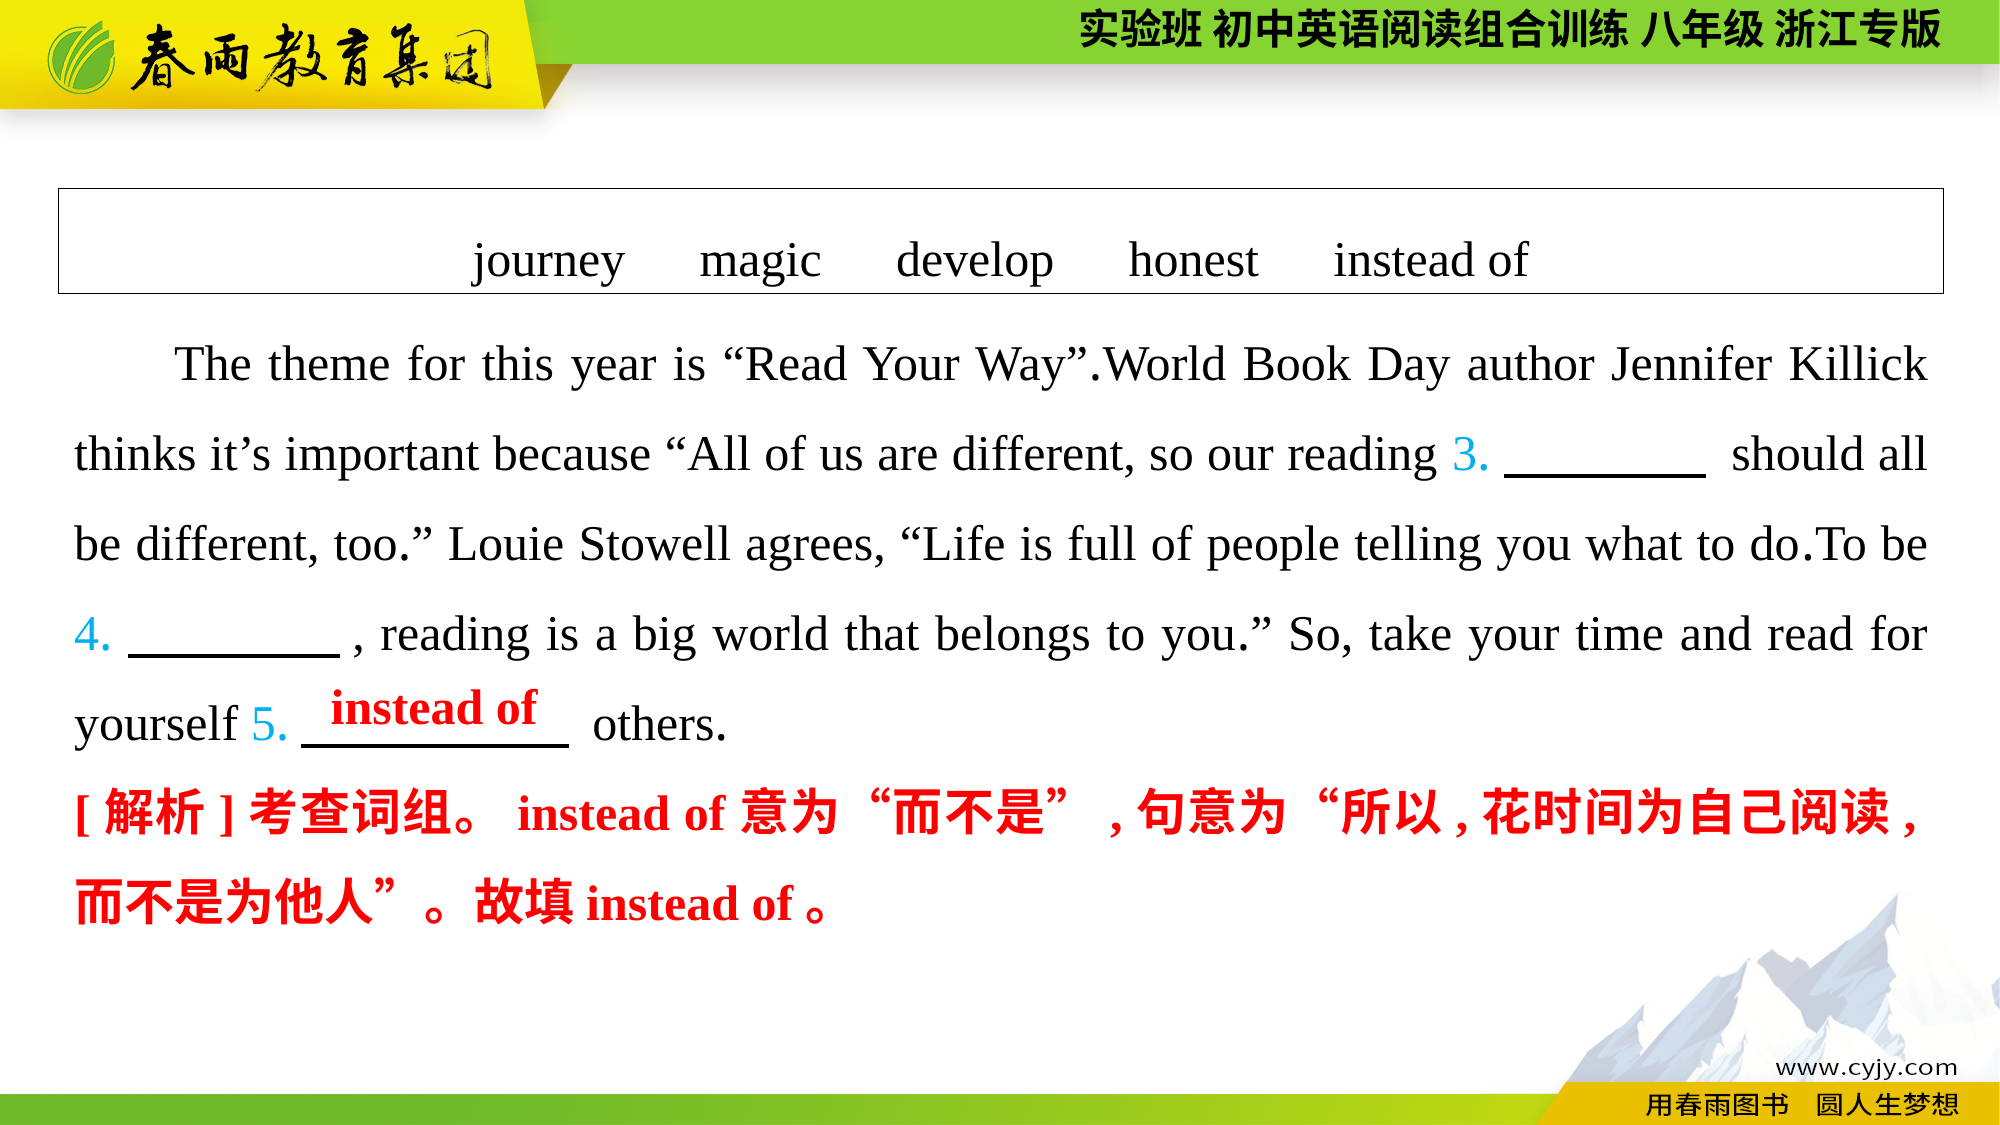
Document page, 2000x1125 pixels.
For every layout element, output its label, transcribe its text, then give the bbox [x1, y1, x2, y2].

text_box instead of [315, 666, 553, 742]
text_box [解析]考查词组。instead of意为“而不是”,句意为“所以,花时间为自己阅读,而不是为他人”。故填instead of。 [59, 758, 1944, 939]
picture [0, 0, 2000, 1125]
text_box The theme for this year is “Read Your Way”.World Book Day author Jennifer Killick thinks it’s important because “All of us are different, so our reading 3. should all be different, too.” Louie Stowell agrees, “Life is full of people telling you what to do.To be 4. , reading is a big world that belongs to you.” So, take your time and read for yourself 5. others. [59, 294, 1944, 758]
text_box journey magic develop honest instead of [58, 188, 1944, 294]
